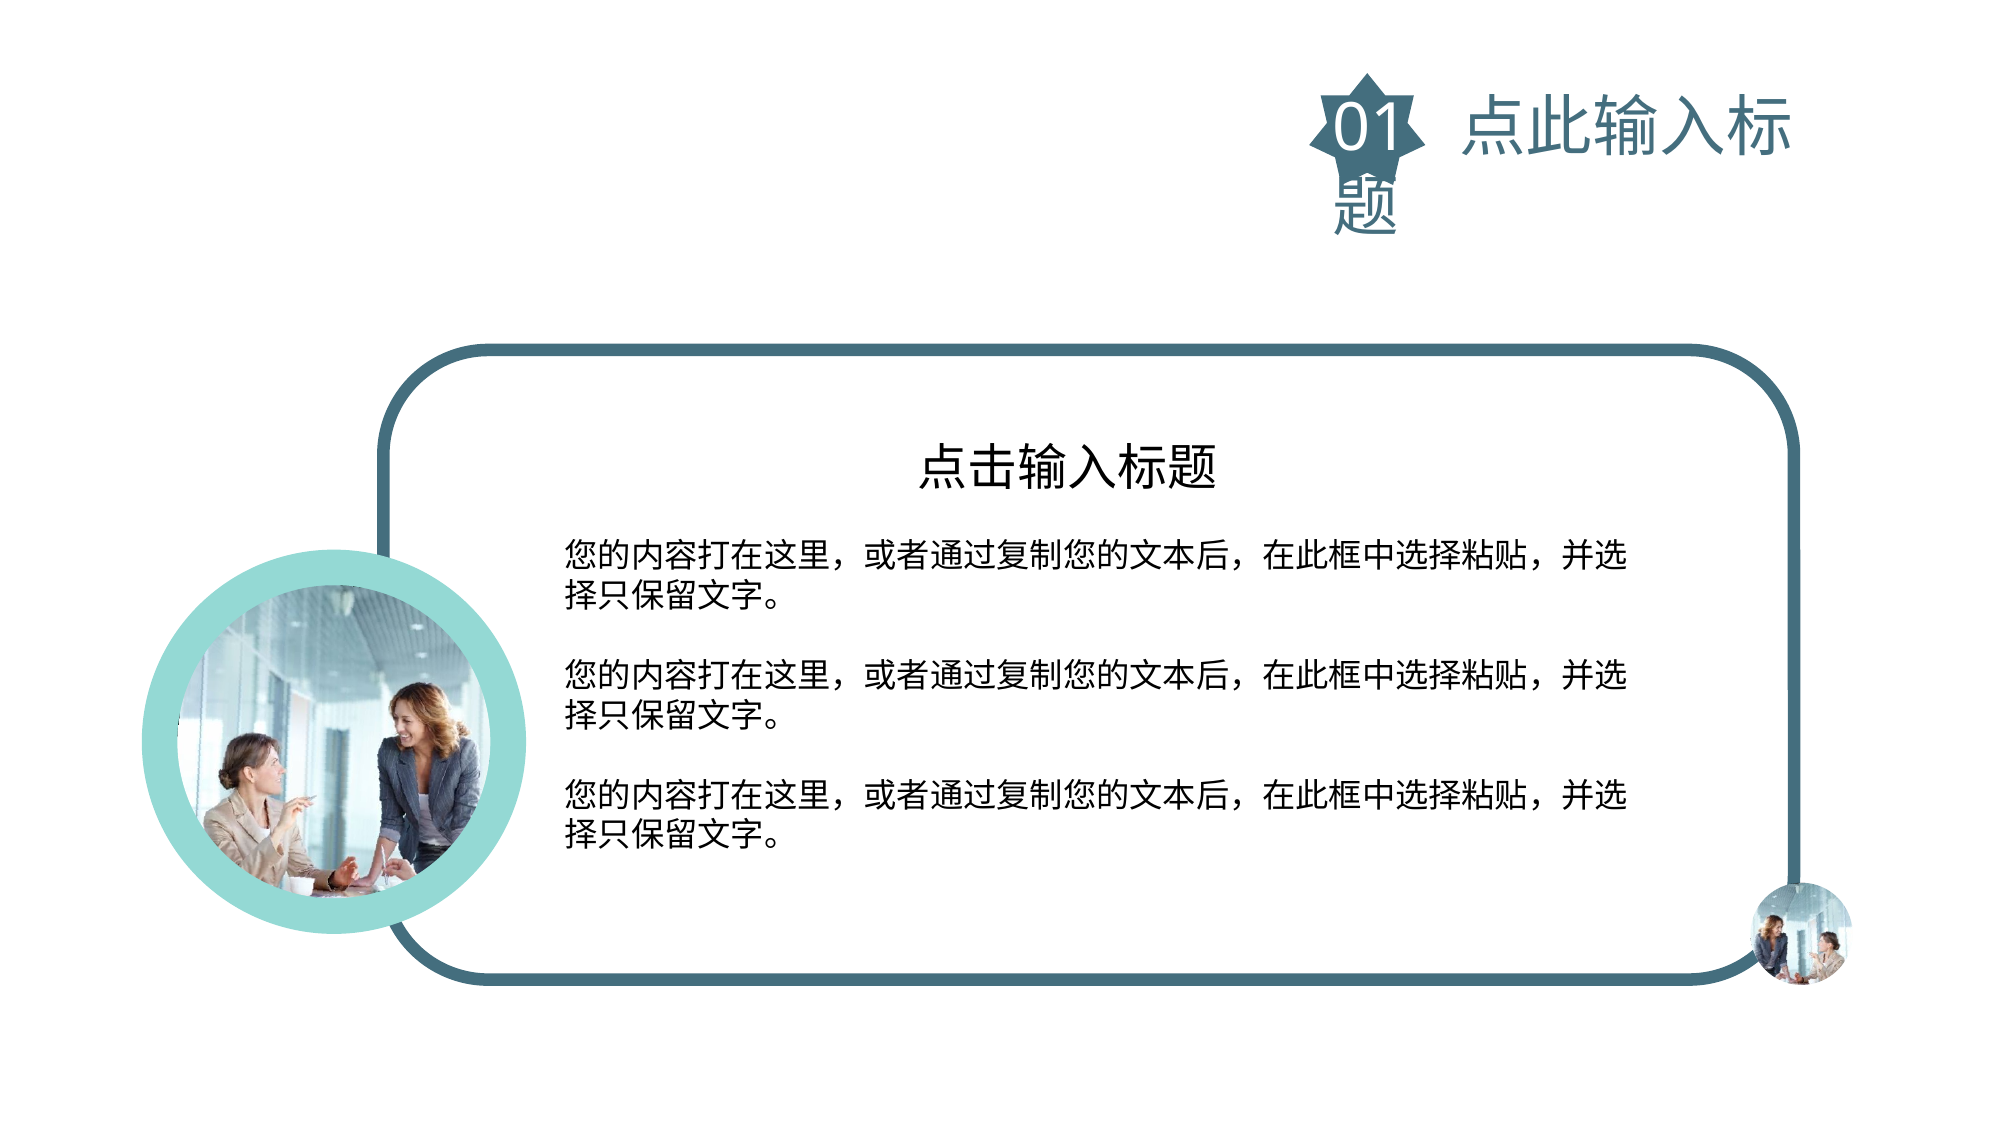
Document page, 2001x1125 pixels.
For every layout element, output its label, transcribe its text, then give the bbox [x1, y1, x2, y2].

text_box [1309, 73, 1870, 185]
text_box [382, 348, 1796, 981]
text_box 您的内容打在这里，或者通过复制您的文本后，在此框中选择粘贴，并选择只保留文字。 您的内容打在这里，或者通过复制您的文本后，在此框中选择粘贴，并选择只保留文字。 您的内容打在这里，或者通过复制您的文本后，在此框中选择粘贴，并选择只保留文字。 [549, 526, 1664, 901]
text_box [141, 549, 527, 934]
picture [1750, 882, 1853, 985]
text_box 点击输入标题 [902, 428, 1245, 504]
